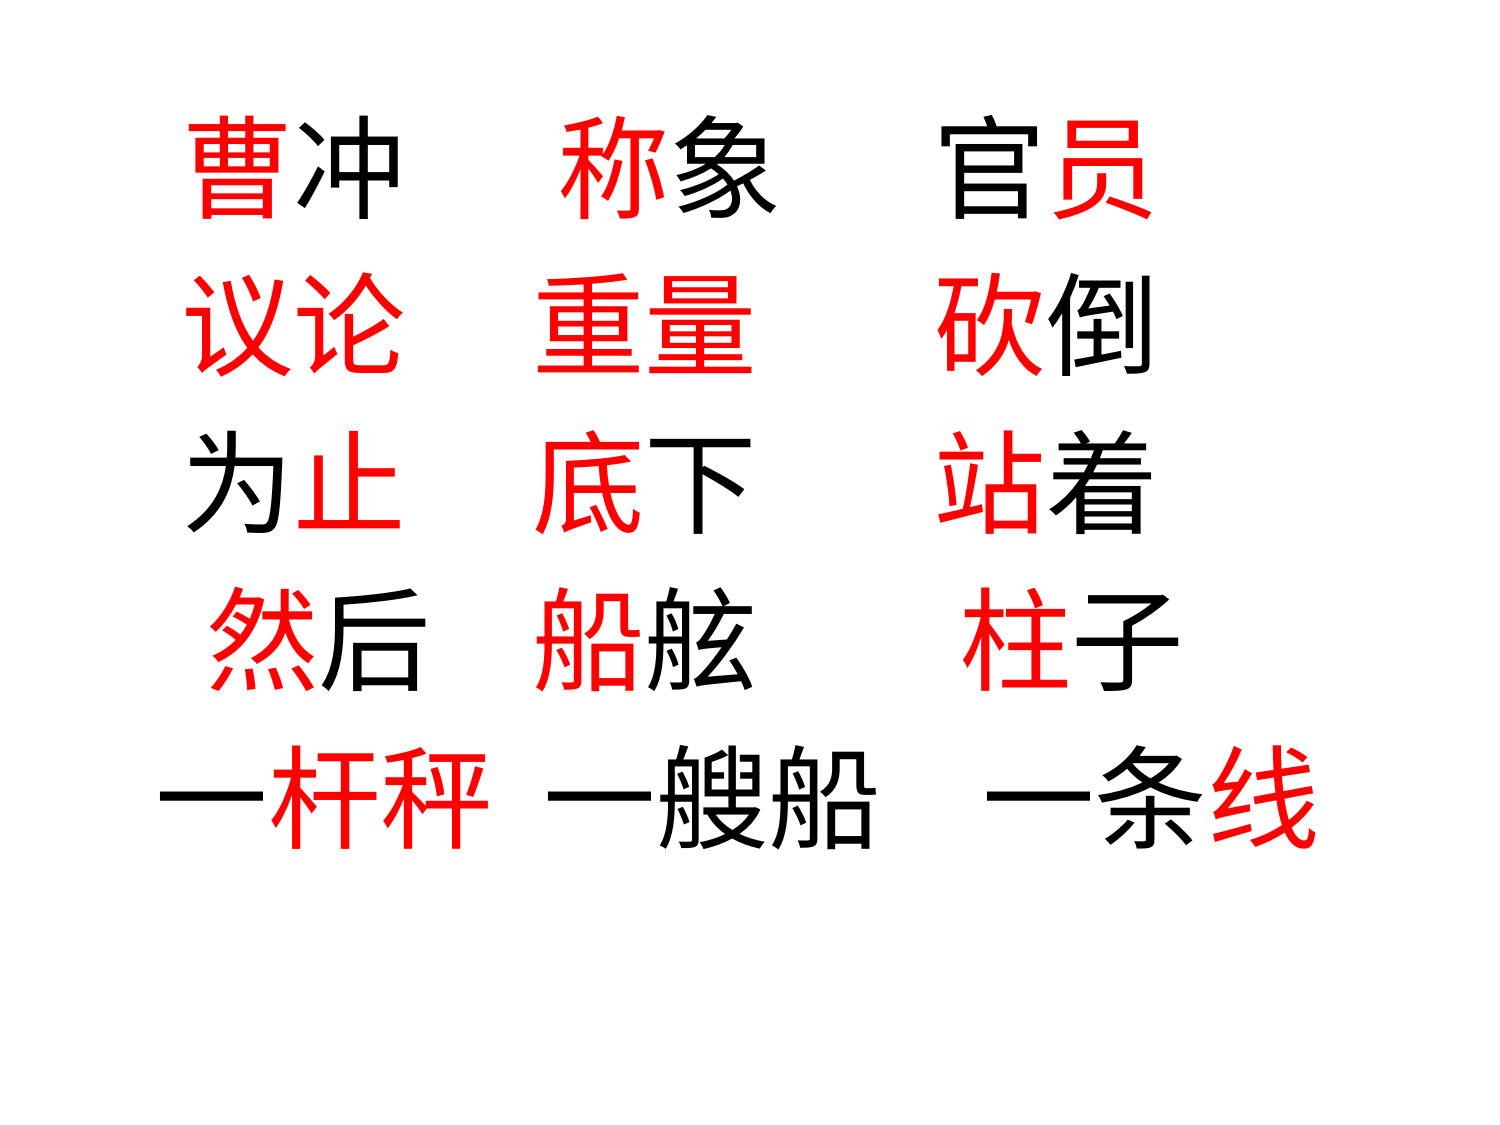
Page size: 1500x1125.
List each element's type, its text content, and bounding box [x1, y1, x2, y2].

list 曹冲 称象 官员 议论 重量 砍倒 为止 底下 站着 然后 船舷 柱子 一杆秤 一艘船 一条线 [88, 90, 1439, 1059]
